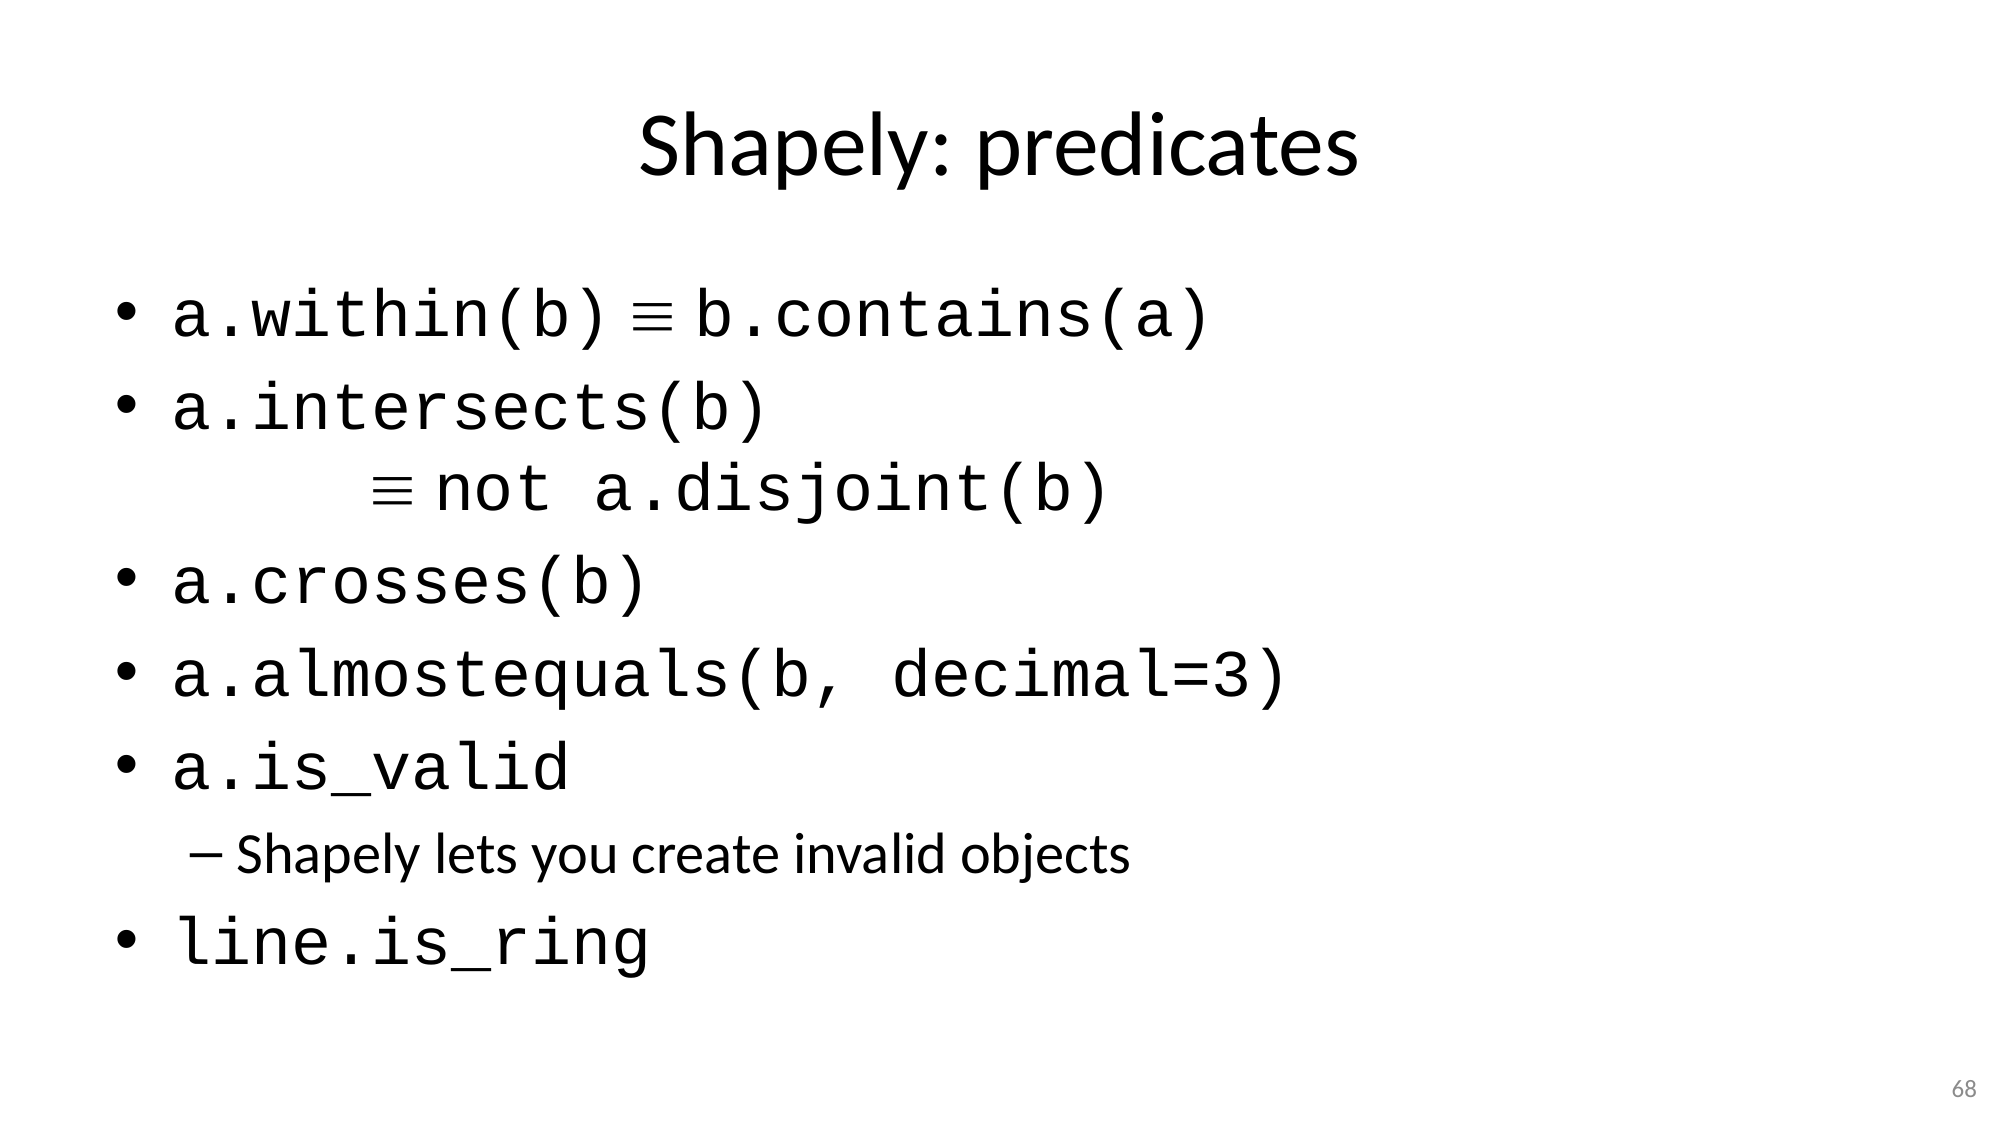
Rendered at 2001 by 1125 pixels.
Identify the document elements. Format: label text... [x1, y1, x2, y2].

slide_number 68 [1525, 1057, 1993, 1118]
title Shapely: predicates [99, 45, 1900, 233]
list a.within(b)  b.contains(a) a.intersects(b)  not a.disjoint(b) a.crosses(b) a.almostequals(b, decimal=3) a.is_valid Shapely lets you create invalid objects line.is_ring [99, 262, 1900, 1005]
